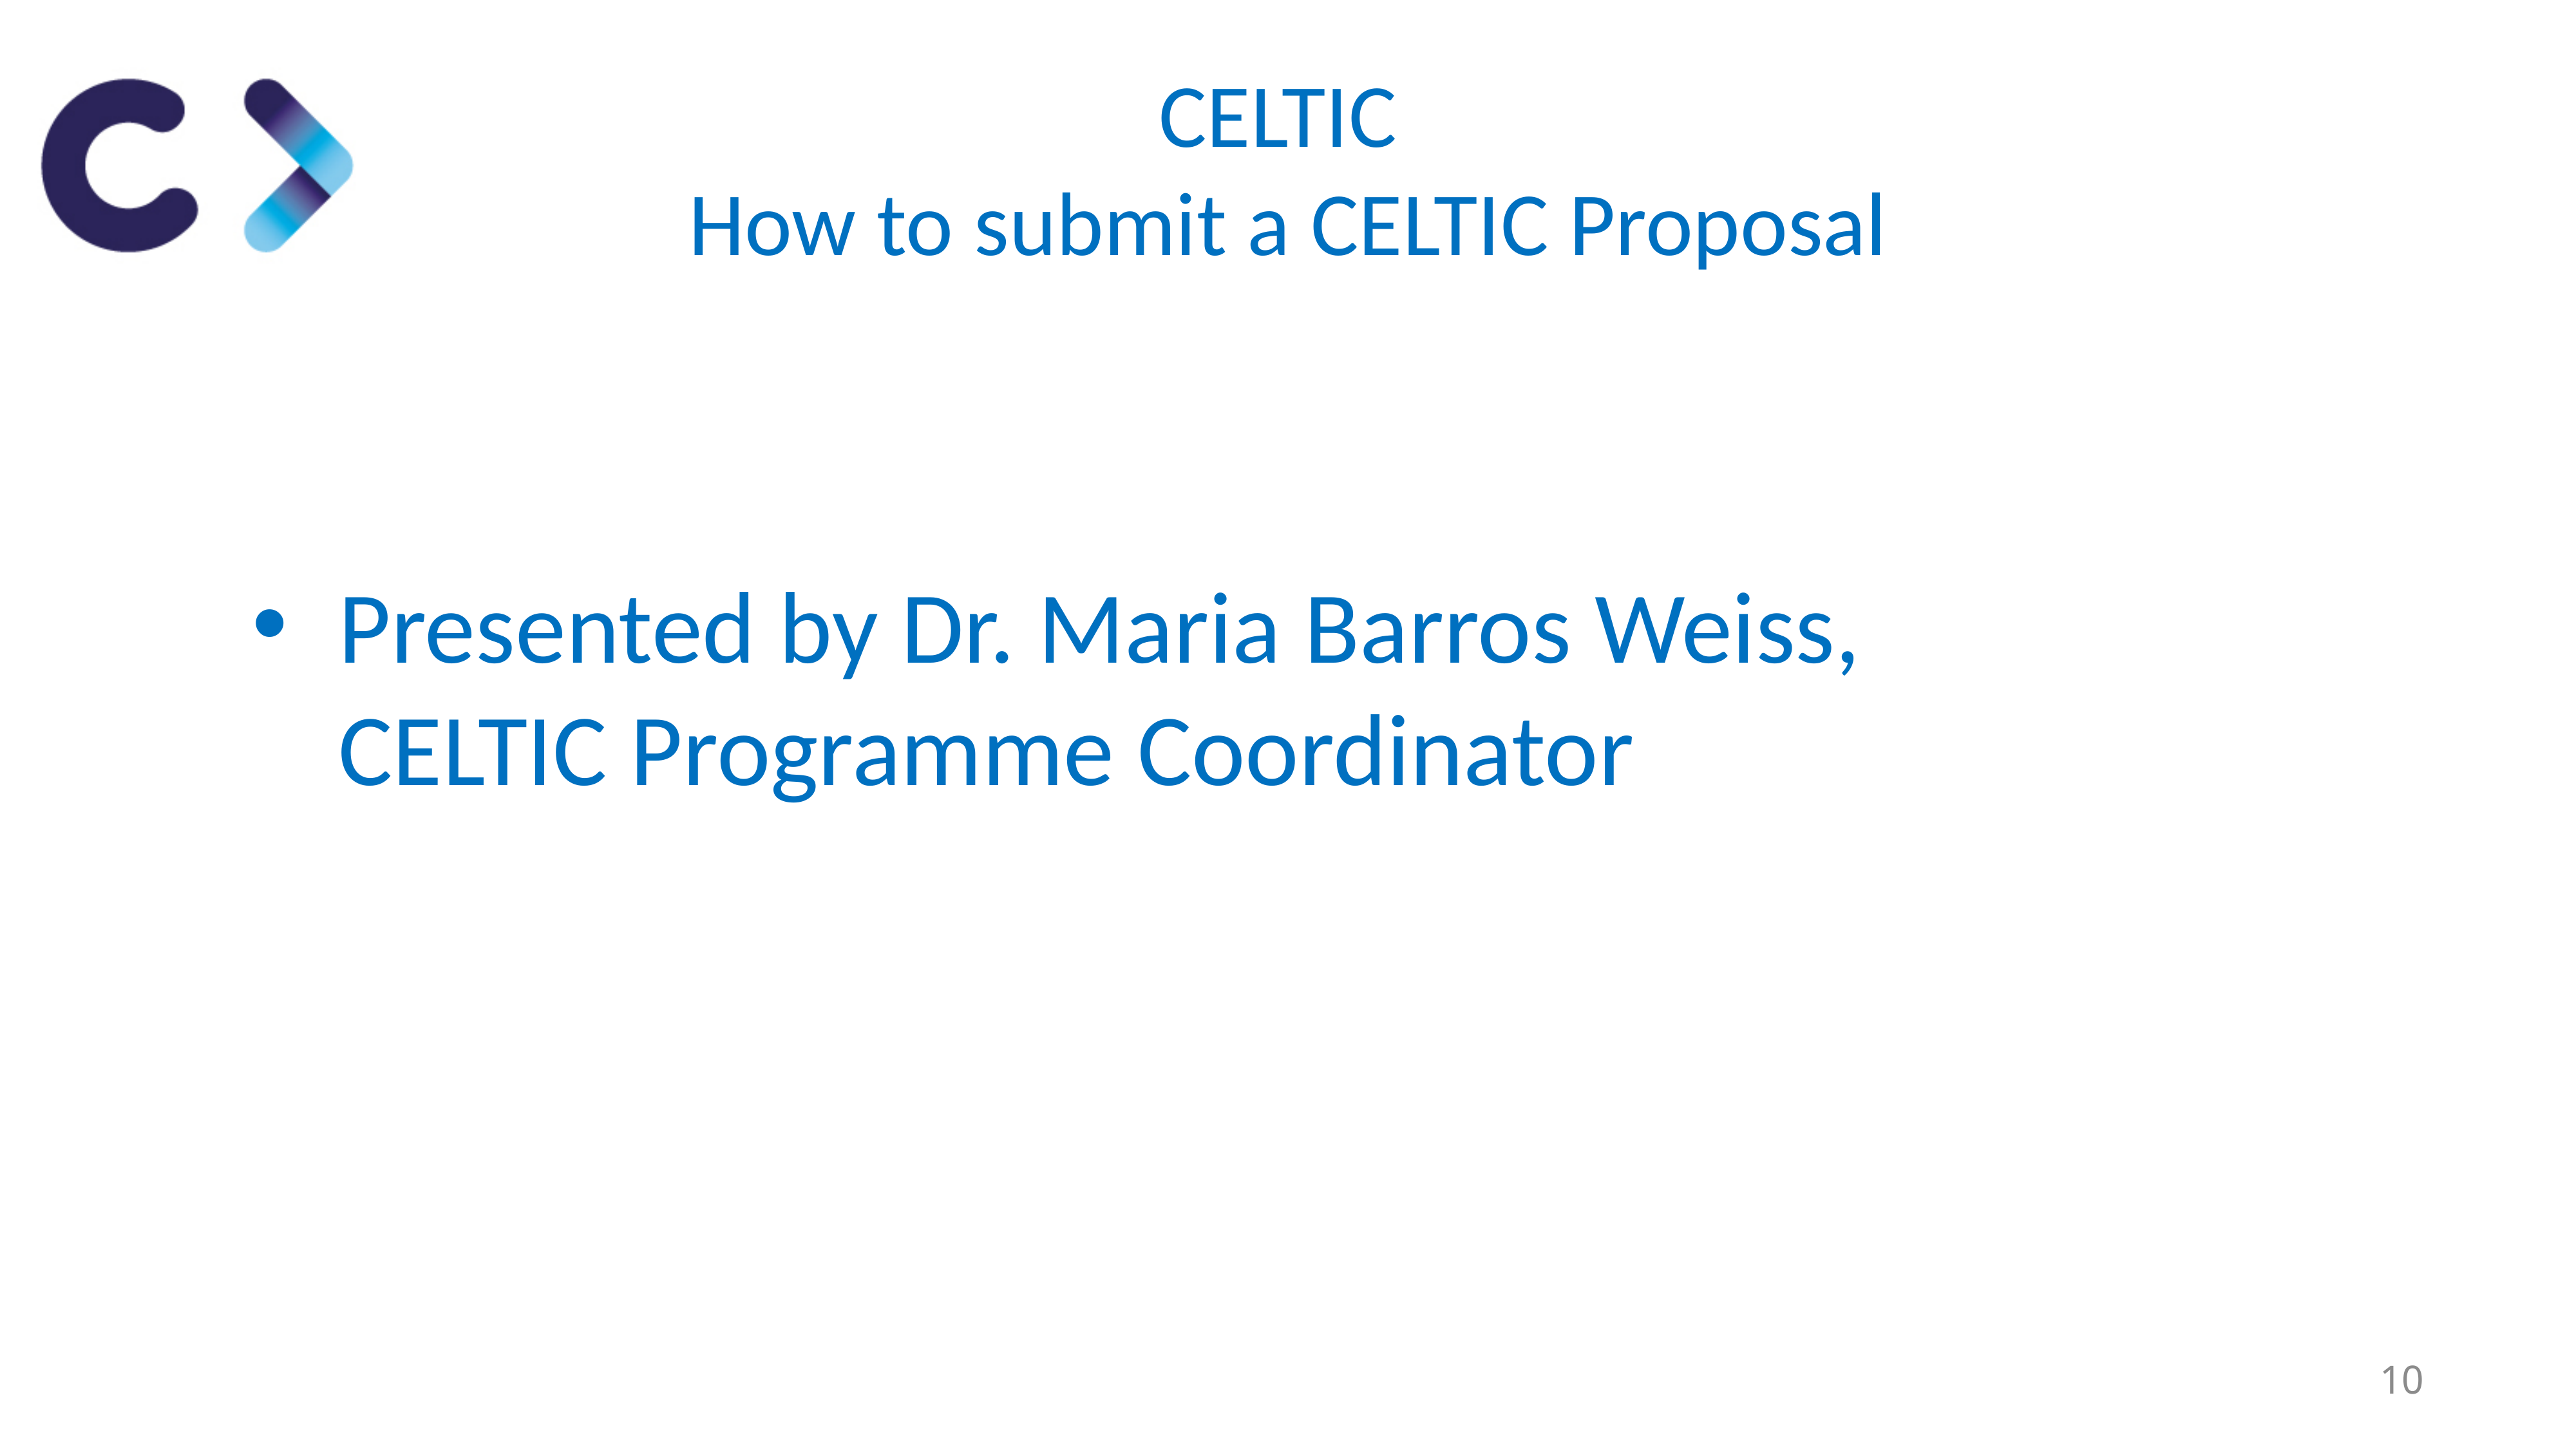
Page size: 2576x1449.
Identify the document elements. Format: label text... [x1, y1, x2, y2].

picture [2, 0, 391, 360]
slide_number 10 [1846, 1343, 2447, 1421]
title CELTIC How to submit a CELTIC Proposal [393, 44, 2369, 287]
list Presented by Dr. Maria Barros Weiss, CELTIC Programme Coordinator [229, 549, 2347, 1006]
